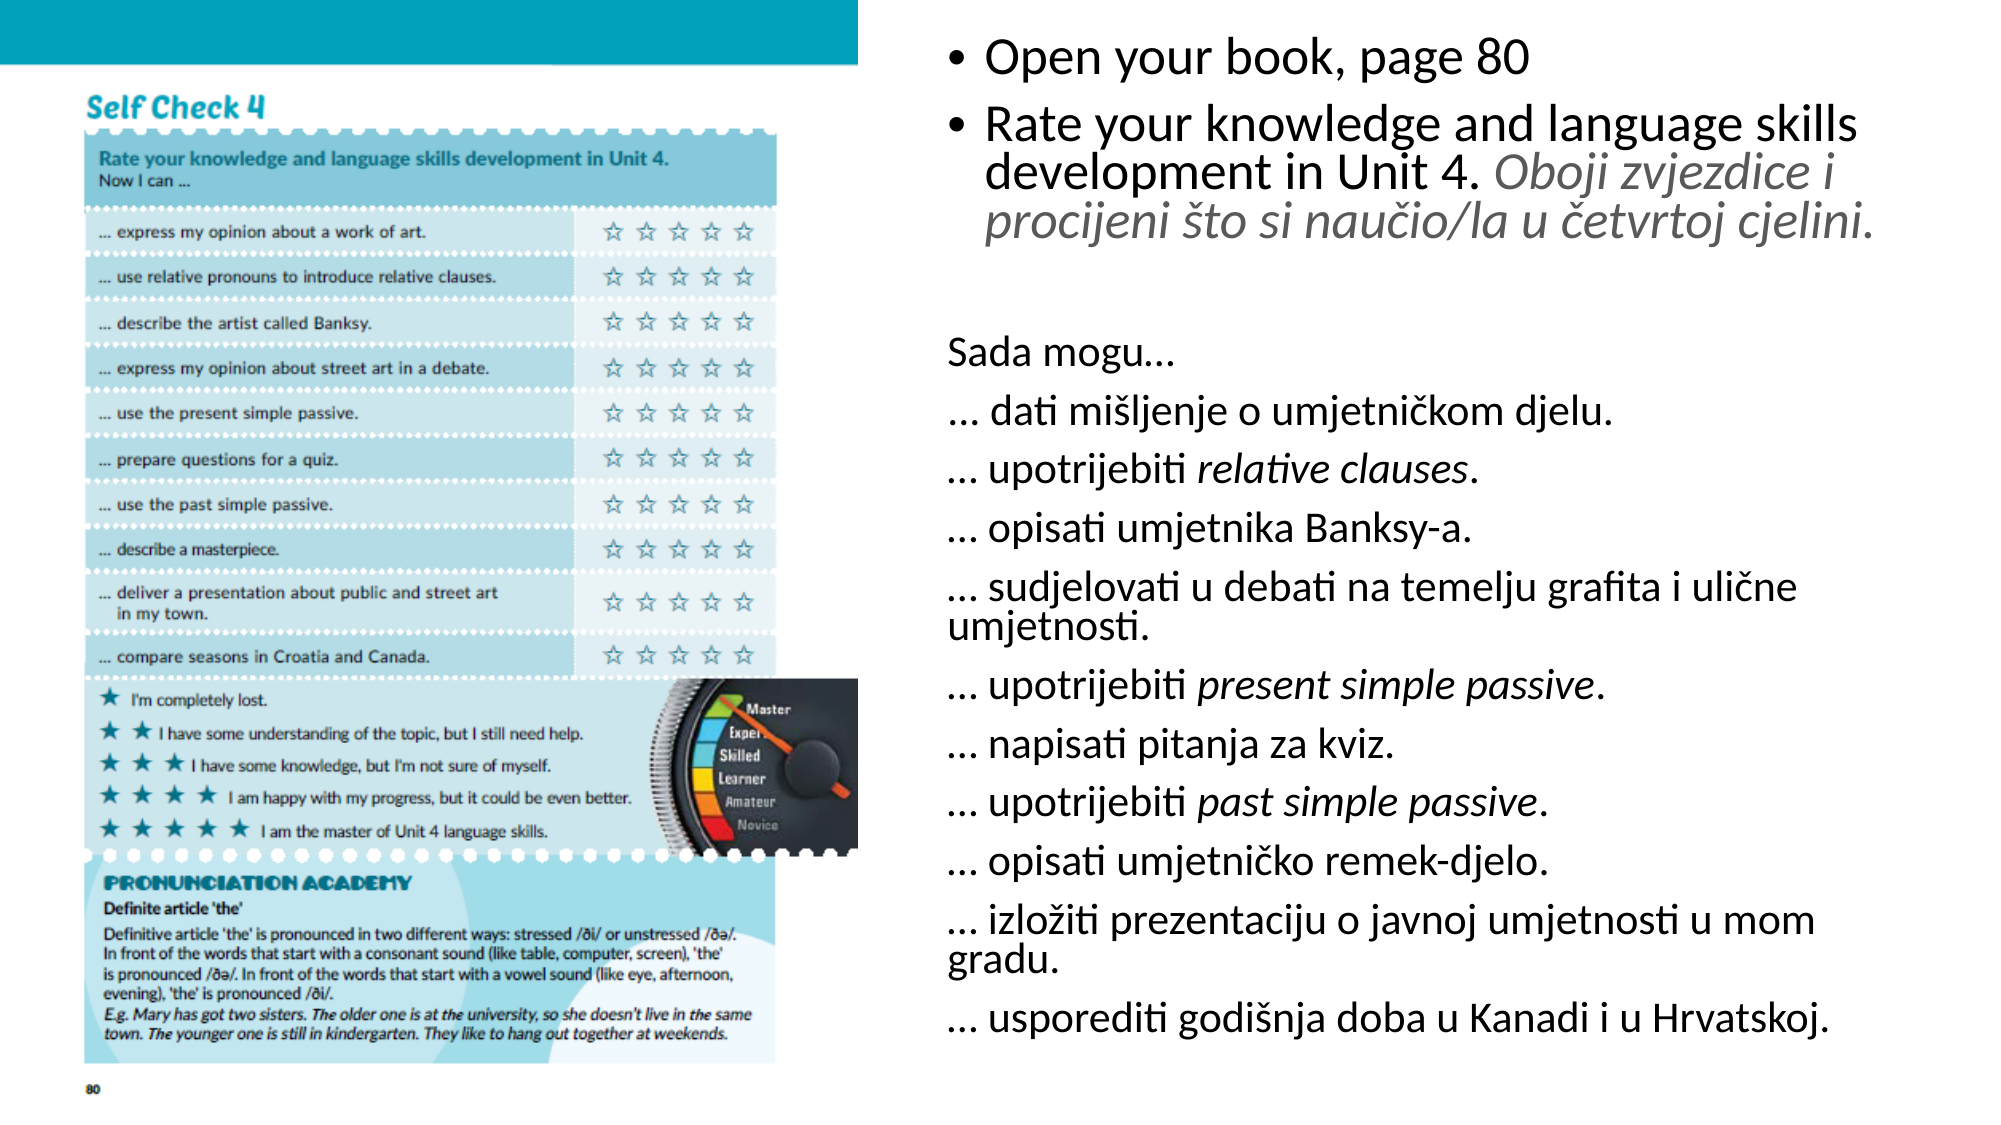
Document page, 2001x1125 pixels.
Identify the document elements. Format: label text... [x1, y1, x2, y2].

list Open your book, page 80 Rate your knowledge and language skills development in Unit 4. Oboji zvjezdice i procijeni što si naučio/la u četvrtoj cjelini. Sada mogu… ... dati mišljenje o umjetničkom djelu. … upotrijebiti relative clauses. … opisati umjetnika Banksy-a. … sudjelovati u debati na temelju grafita i ulične umjetnosti. … upotrijebiti present simple passive. … napisati pitanja za kviz. … upotrijebiti past simple passive. … opisati umjetničko remek-djelo. … izložiti prezentaciju o javnoj umjetnosti u mom gradu. … usporediti godišnja doba u Kanadi i u Hrvatskoj. [932, 28, 1930, 1050]
picture [0, 0, 858, 1122]
